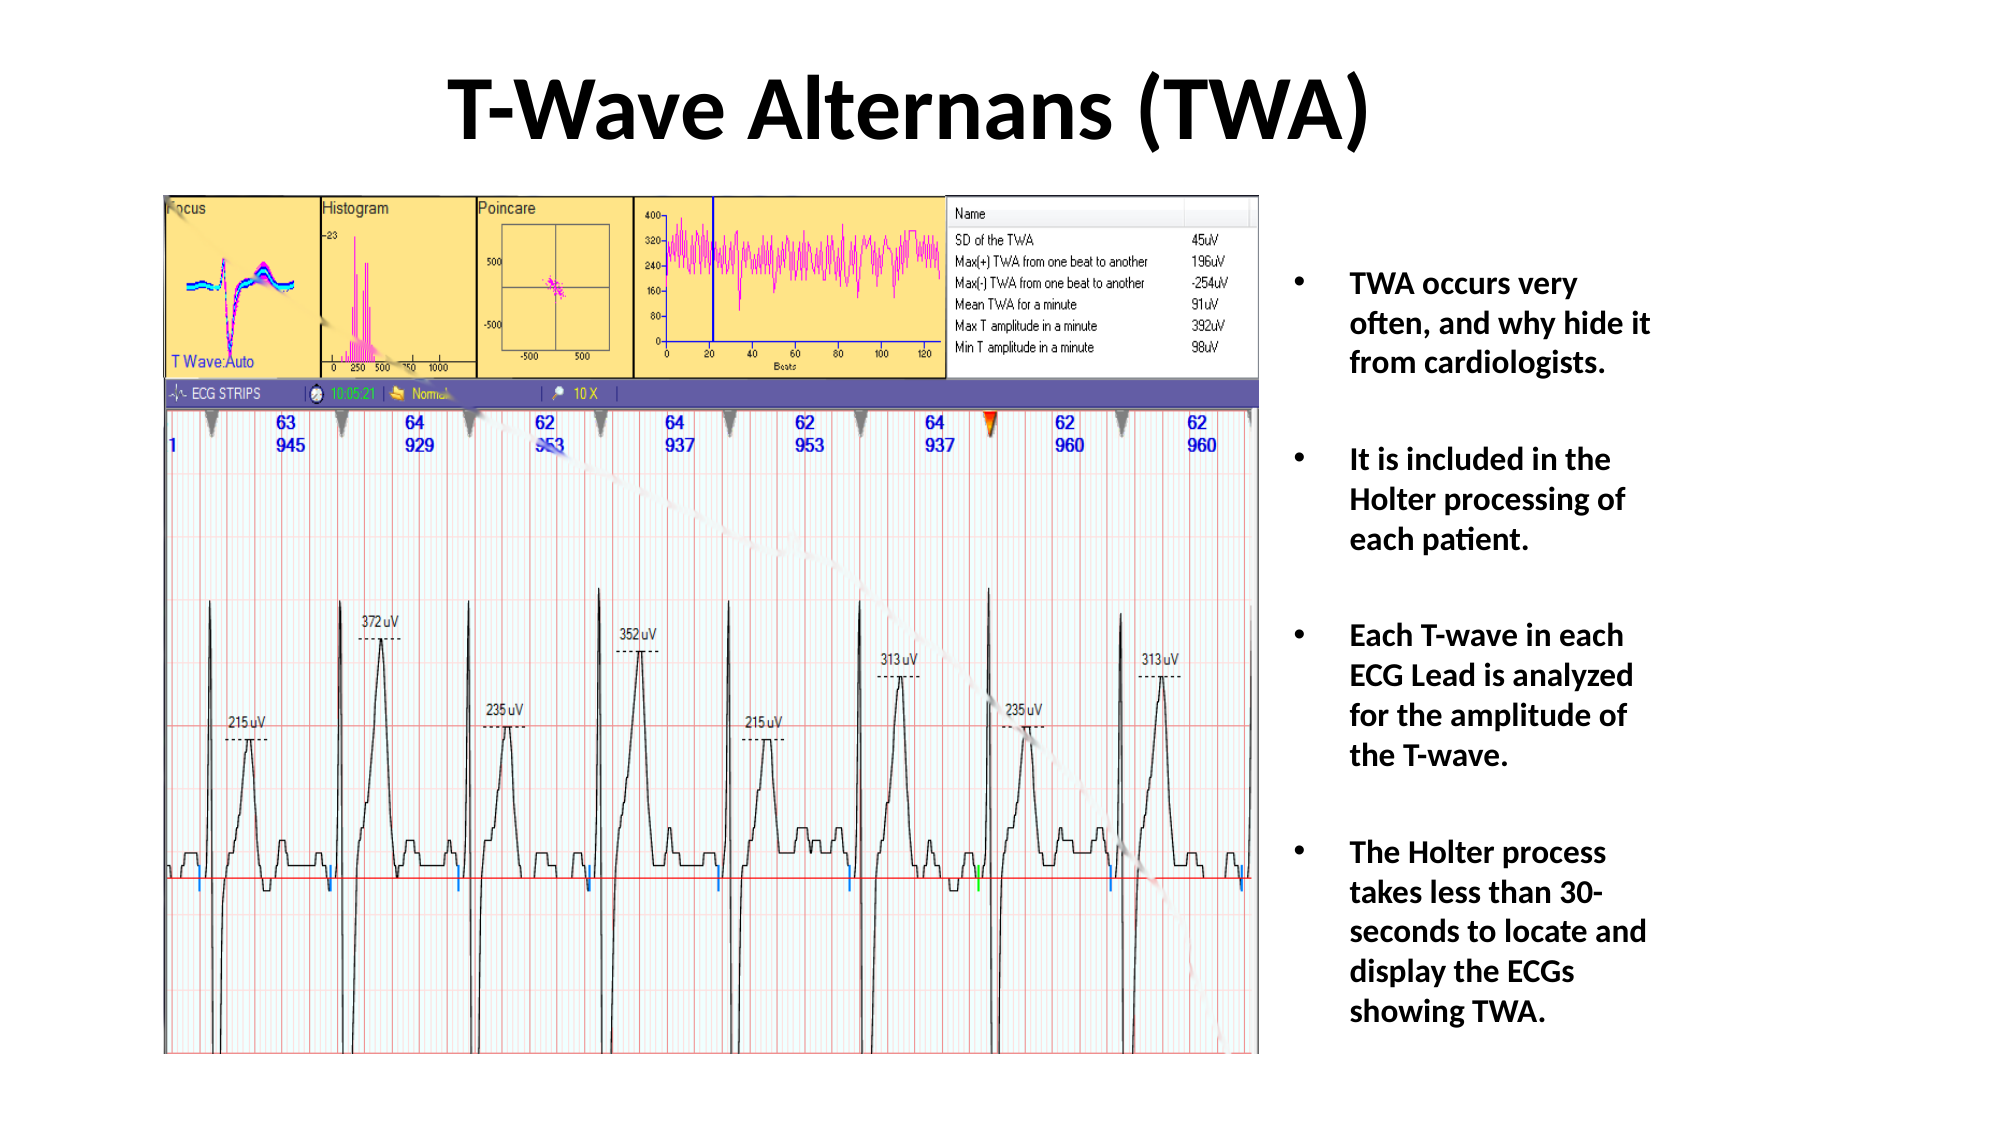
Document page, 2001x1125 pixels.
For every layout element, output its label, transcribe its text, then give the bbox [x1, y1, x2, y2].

text_box TWA occurs very often, and why hide it from cardiologists. It is included in the Holter processing of each patient. Each T-wave in each ECG Lead is analyzed for the amplitude of the T-wave. The Holter process takes less than 30-seconds to locate and display the ECGs showing TWA. [1278, 253, 1667, 1054]
picture [163, 195, 1259, 1054]
text_box T-Wave Alternans (TWA) [191, 37, 1629, 169]
